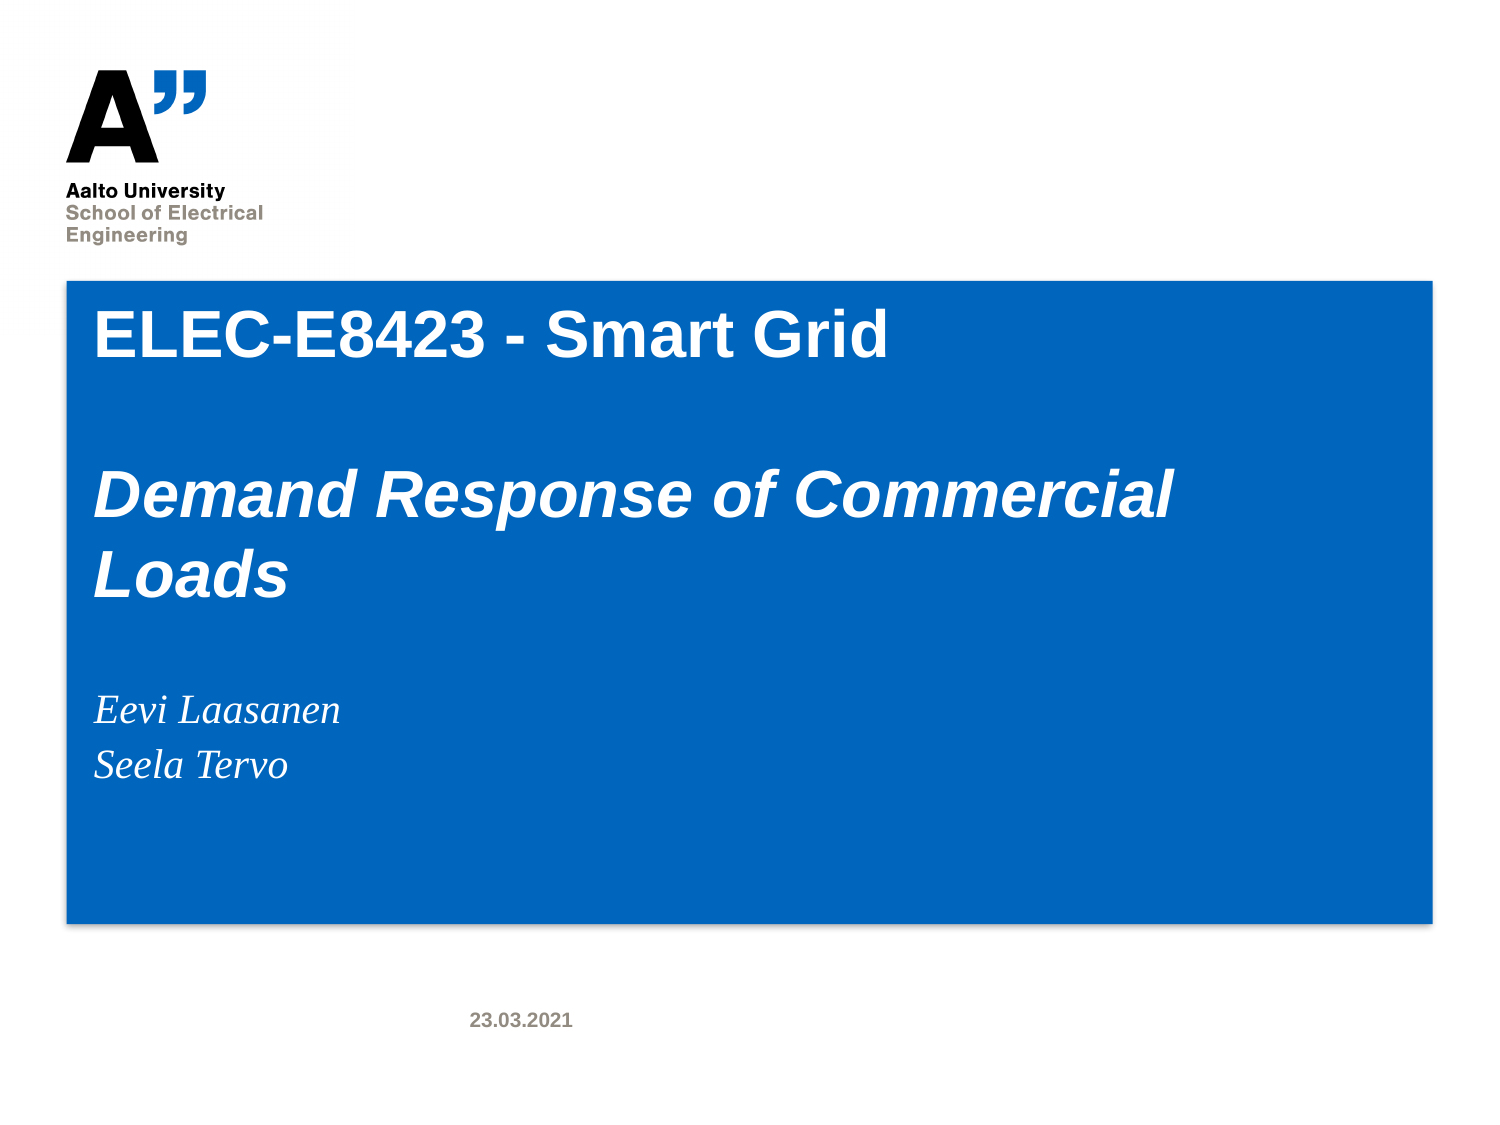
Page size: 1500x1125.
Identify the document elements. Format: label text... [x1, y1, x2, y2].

subtitle Eevi Laasanen Seela Tervo [93, 686, 1125, 904]
title ELEC-E8423 - Smart Grid Demand Response of Commercial Loads [93, 290, 1370, 687]
list 23.03.2021 [469, 1006, 803, 1082]
picture [0, 0, 355, 335]
